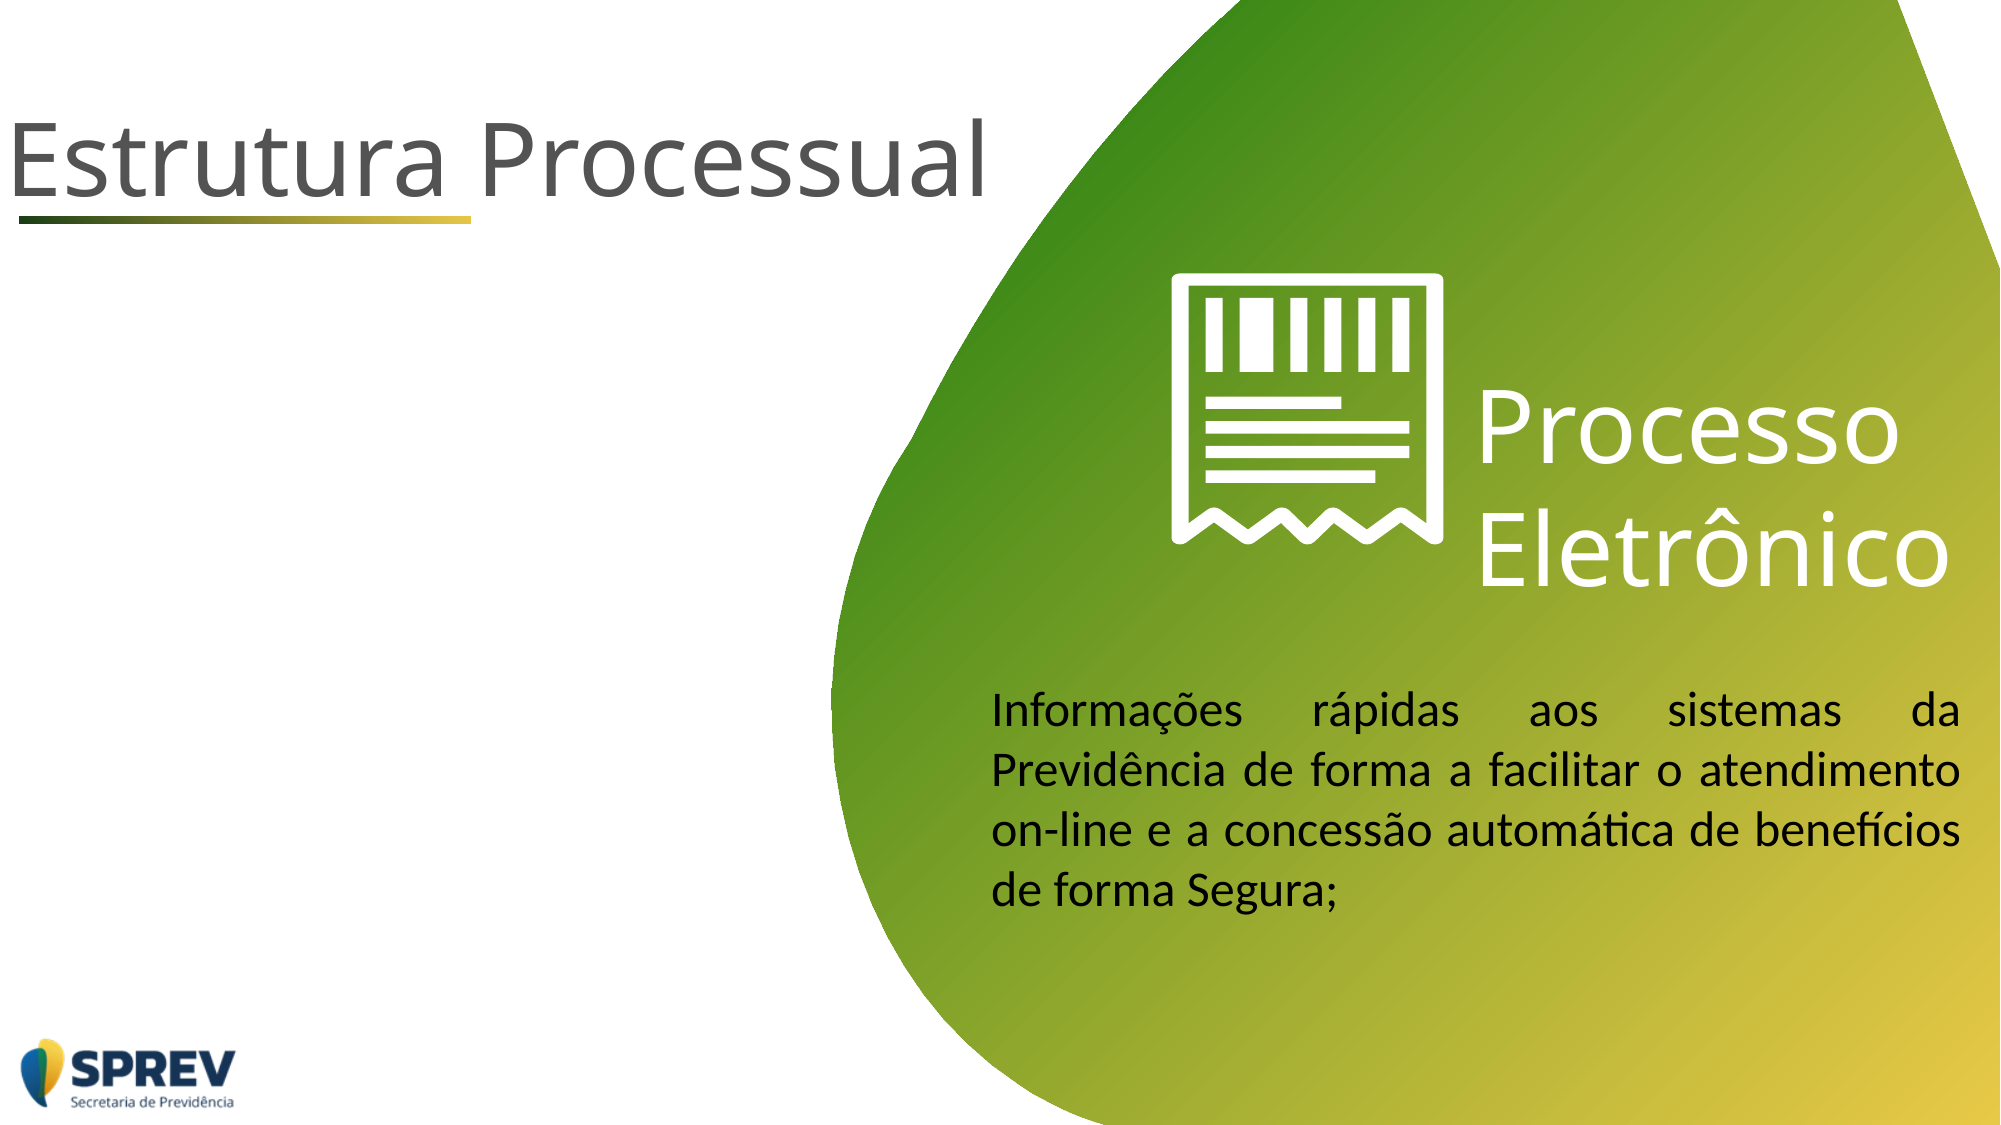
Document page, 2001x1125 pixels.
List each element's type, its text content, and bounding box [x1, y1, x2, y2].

text_box [19, 216, 471, 224]
text_box Processo Eletrônico [1473, 361, 1953, 607]
picture [17, 1034, 240, 1112]
text_box Estrutura Processual [5, 94, 991, 217]
text_box [831, 0, 2000, 1125]
text_box [1171, 273, 1444, 545]
text_box Informações rápidas aos sistemas da Previdência de forma a facilitar o atendimento on-line e a concessão automática de benefícios de forma Segura; [976, 669, 1977, 924]
